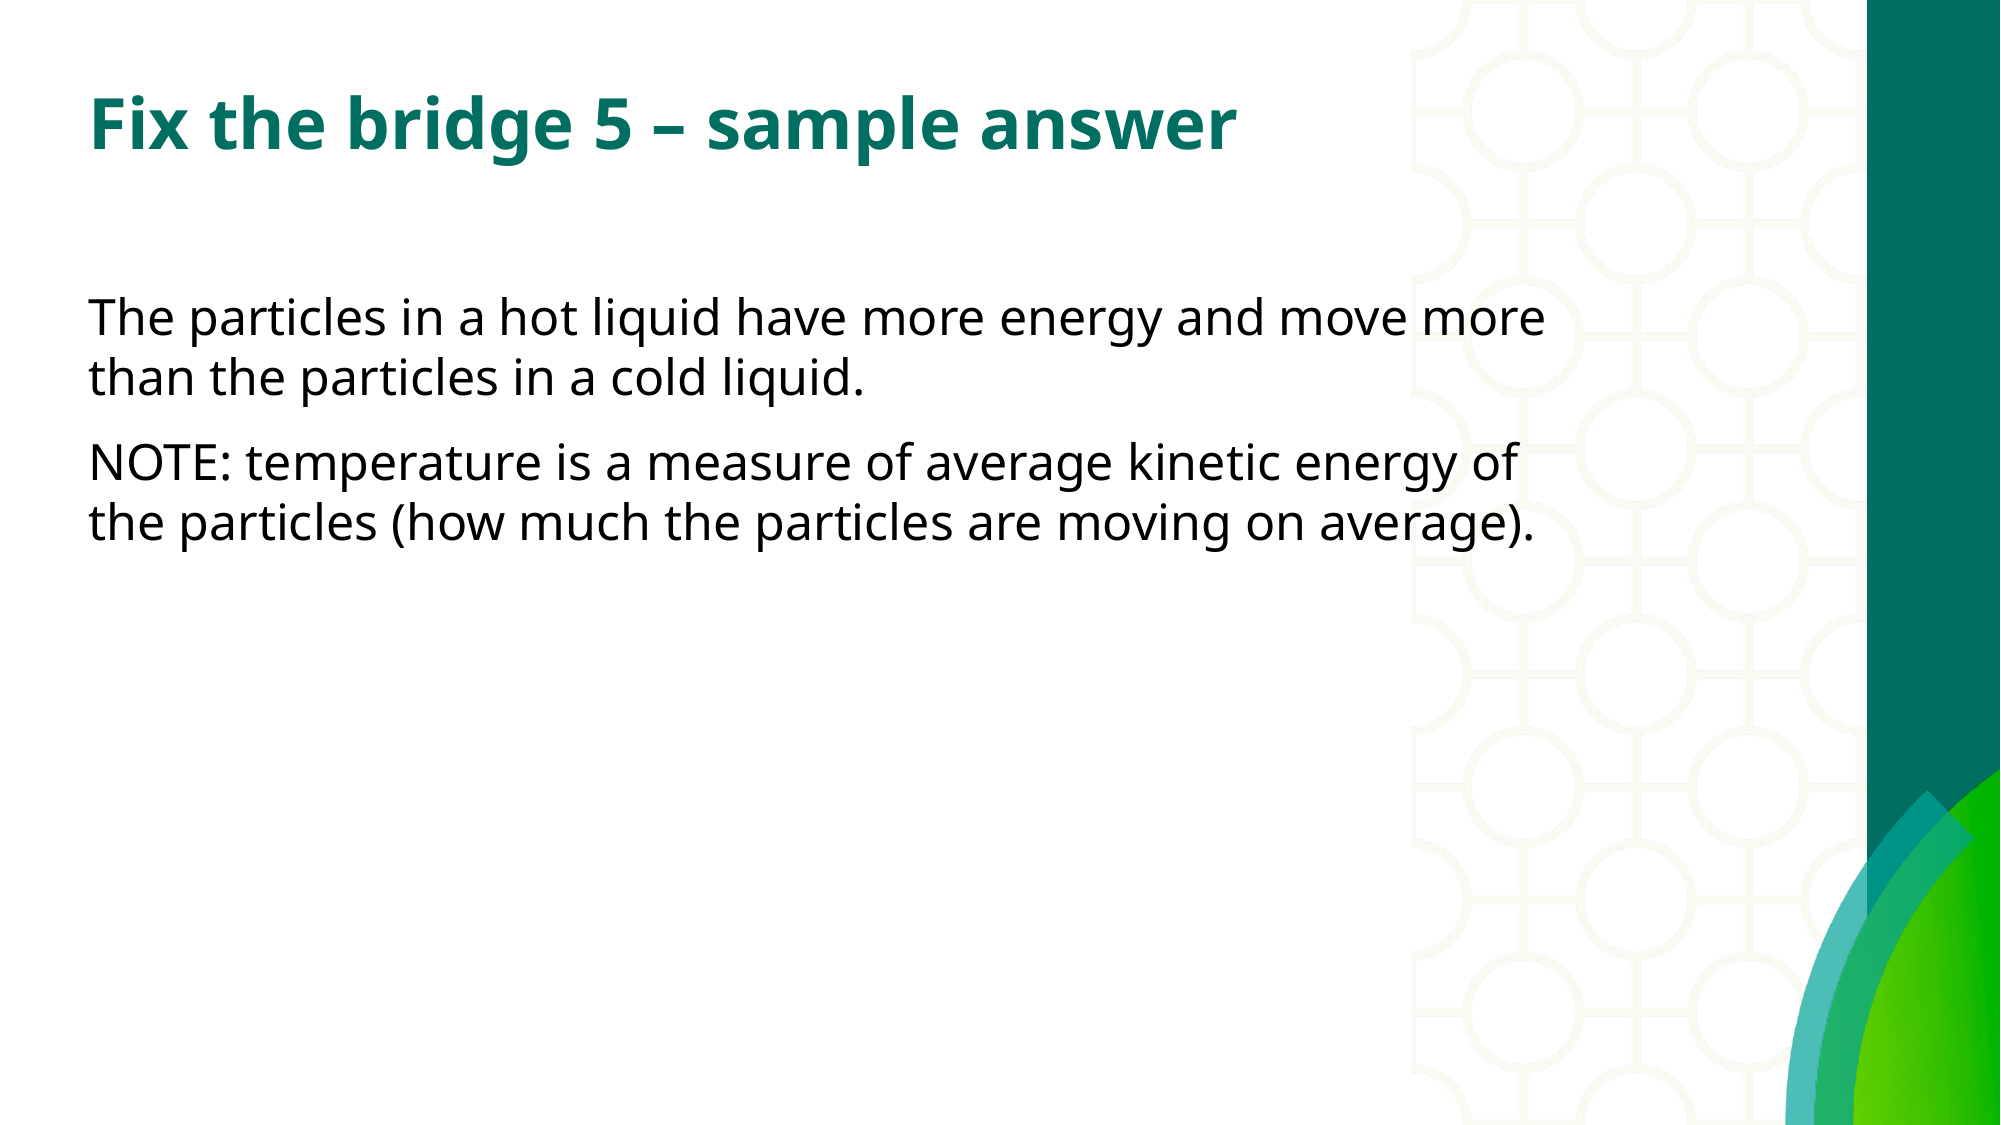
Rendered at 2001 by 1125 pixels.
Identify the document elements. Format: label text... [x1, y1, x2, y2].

picture [1411, 0, 2001, 1125]
list The particles in a hot liquid have more energy and move more than the particles in a cold liquid. NOTE: temperature is a measure of average kinetic energy of the particles (how much the particles are moving on average). [88, 285, 1594, 1112]
title Fix the bridge 5 – sample answer [88, 88, 1743, 161]
